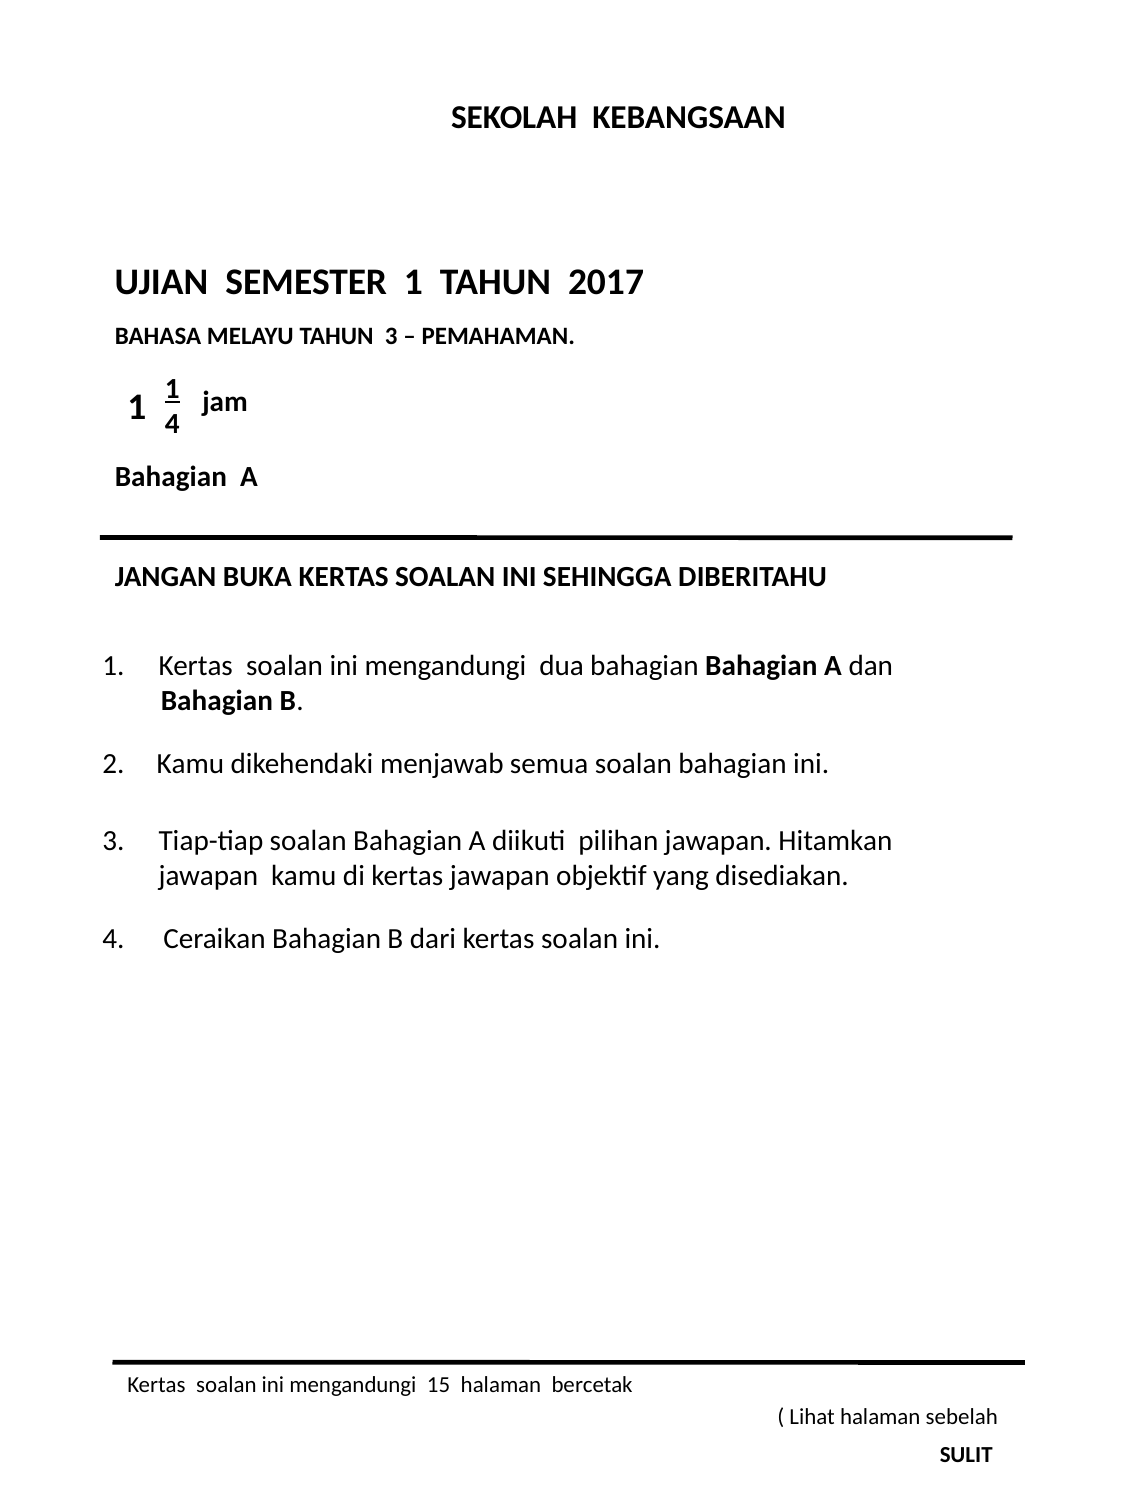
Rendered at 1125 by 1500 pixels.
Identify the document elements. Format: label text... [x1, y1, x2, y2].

text_box Kertas soalan ini mengandungi dua bahagian Bahagian A dan Bahagian B. [87, 639, 1013, 724]
text_box Bahagian A [99, 449, 363, 500]
text_box 2. Kamu dikehendaki menjawab semua soalan bahagian ini. [87, 736, 1013, 787]
text_box 1 4 [149, 362, 238, 448]
text_box 1 [112, 374, 149, 435]
text_box BAHASA MELAYU TAHUN 3 – PEMAHAMAN. [99, 312, 600, 358]
text_box SULIT [924, 1432, 1038, 1475]
text_box Tiap-tiap soalan Bahagian A diikuti pilihan jawapan. Hitamkan jawapan kamu di kertas jawapan objektif yang disediakan. [87, 814, 1013, 899]
text_box UJIAN SEMESTER 1 TAHUN 2017 [99, 249, 938, 310]
text_box jam [187, 374, 300, 425]
text_box Kertas soalan ini mengandungi 15 halaman bercetak [112, 1362, 1038, 1405]
text_box 4. Ceraikan Bahagian B dari kertas soalan ini. [87, 911, 1013, 962]
text_box JANGAN BUKA KERTAS SOALAN INI SEHINGGA DIBERITAHU [99, 549, 1025, 600]
text_box ( Lihat halaman sebelah [762, 1394, 1100, 1437]
text_box SEKOLAH KEBANGSAAN [274, 87, 963, 143]
